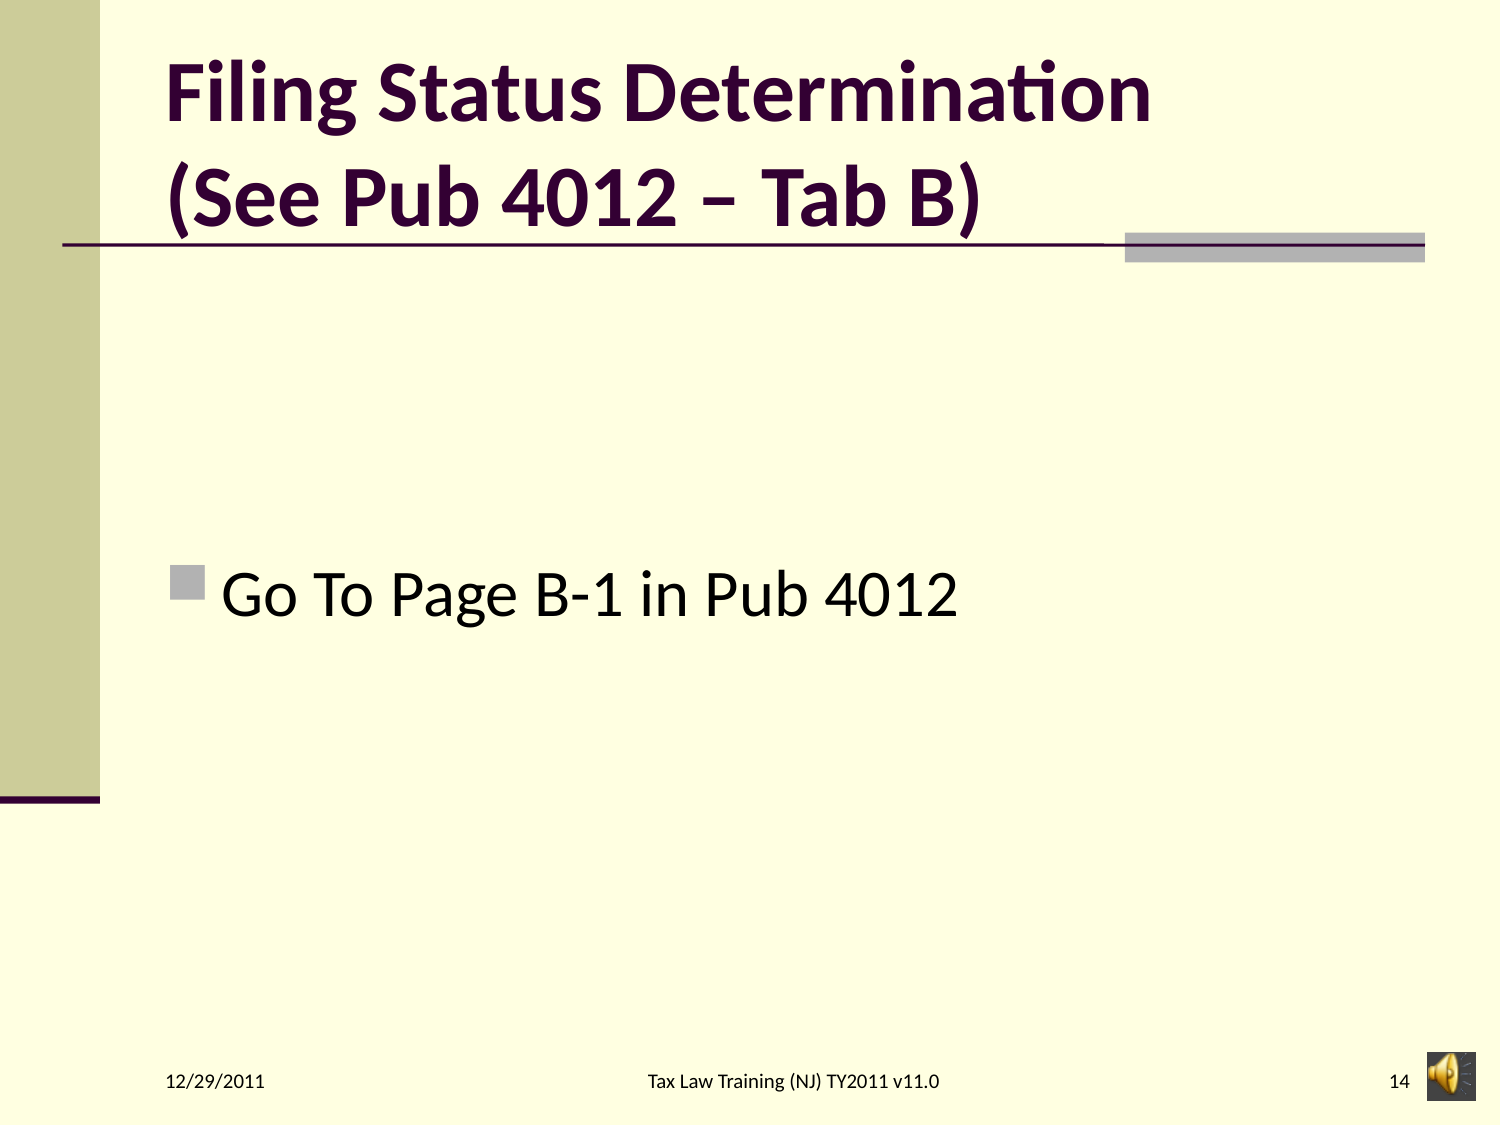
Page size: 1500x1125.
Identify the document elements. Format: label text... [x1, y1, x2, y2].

title Filing Status Determination (See Pub 4012 – Tab B) [150, 45, 1425, 234]
picture [1426, 1051, 1477, 1102]
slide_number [149, 1050, 476, 1101]
list Go To Page B-1 in Pub 4012 [150, 262, 1425, 1038]
footer Tax Law Training (NJ) TY2011 v11.0 [549, 1049, 1038, 1101]
slide_number 14 [1112, 1049, 1426, 1101]
